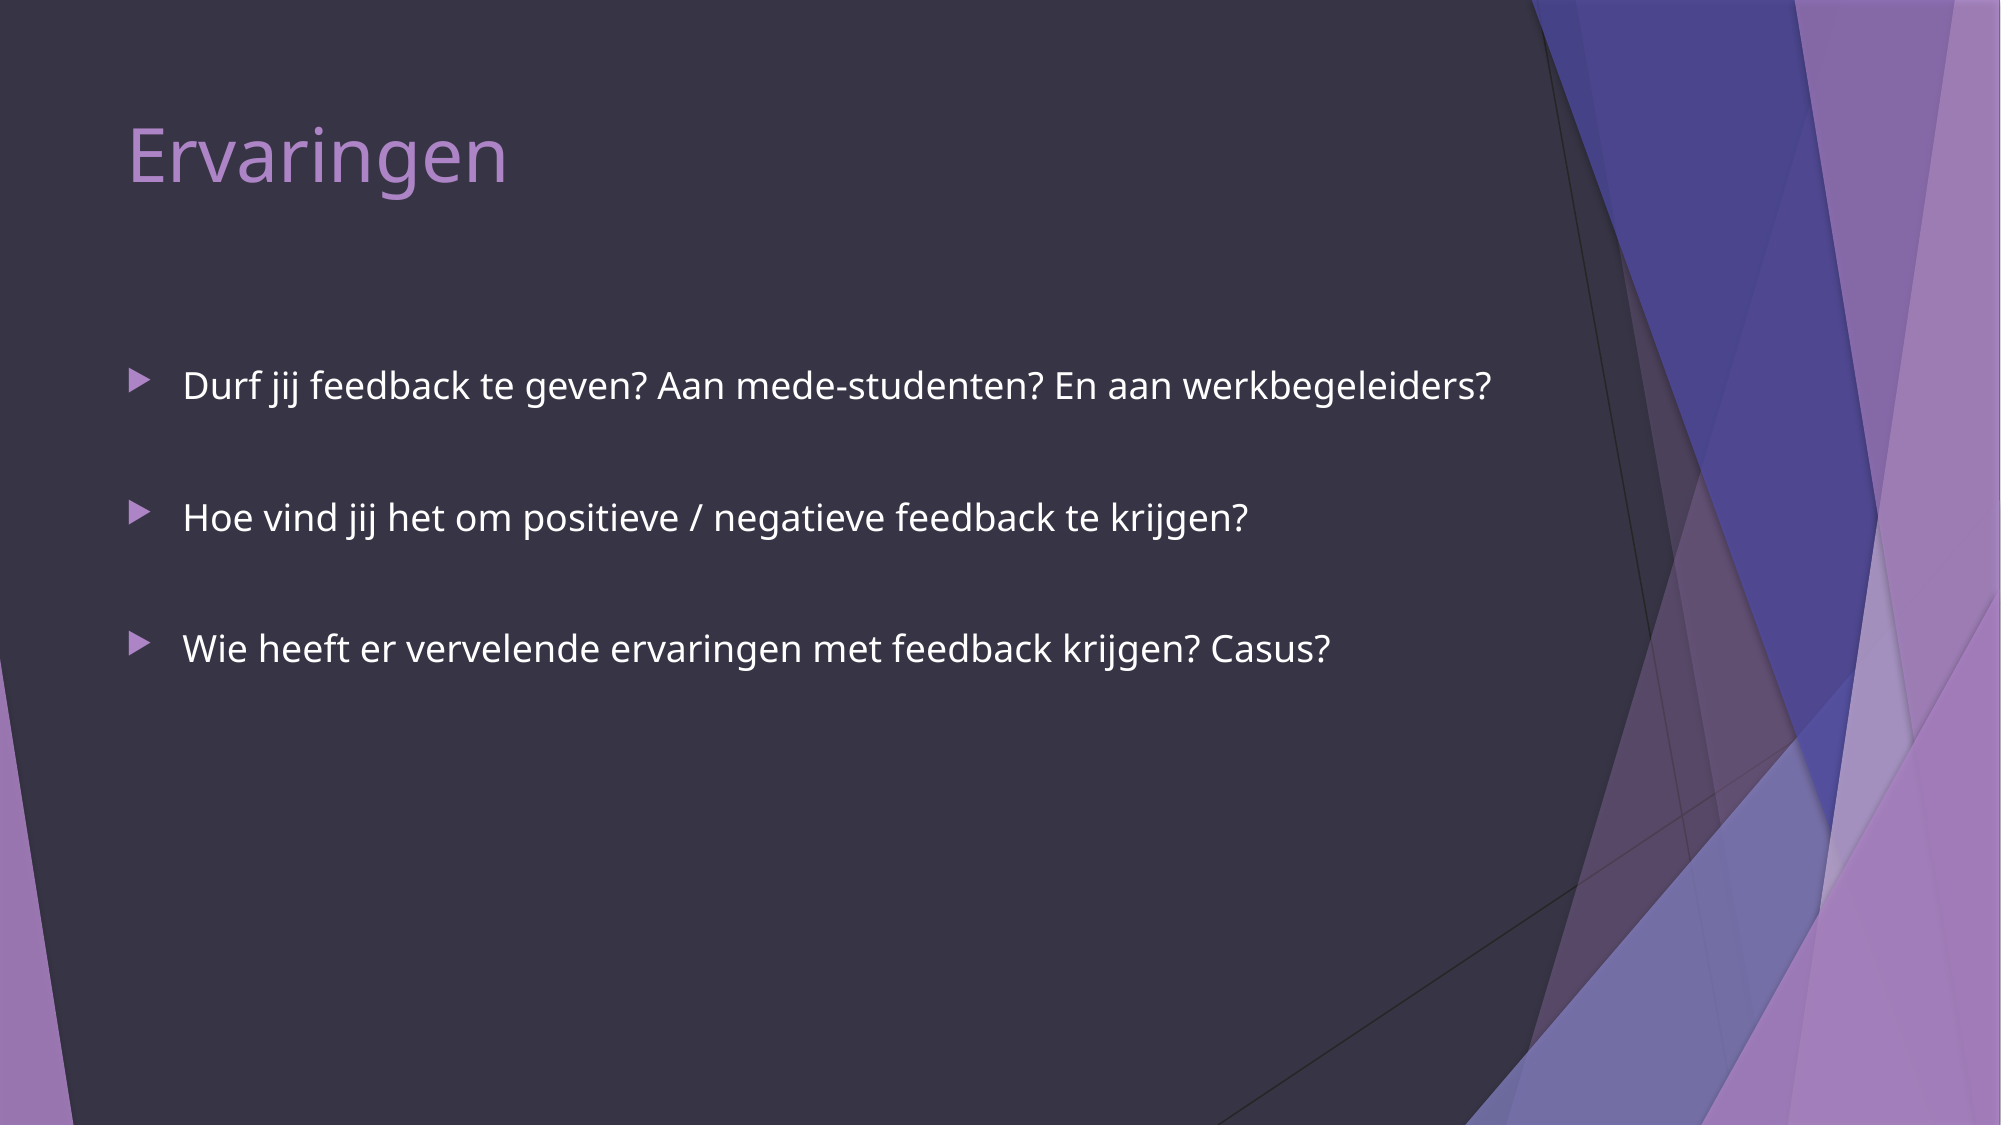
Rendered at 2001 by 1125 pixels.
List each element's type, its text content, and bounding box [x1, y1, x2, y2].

title Ervaringen [111, 99, 1522, 317]
list Durf jij feedback te geven? Aan mede-studenten? En aan werkbegeleiders? Hoe vind jij het om positieve / negatieve feedback te krijgen? Wie heeft er vervelende ervaringen met feedback krijgen? Casus? [111, 354, 1522, 992]
